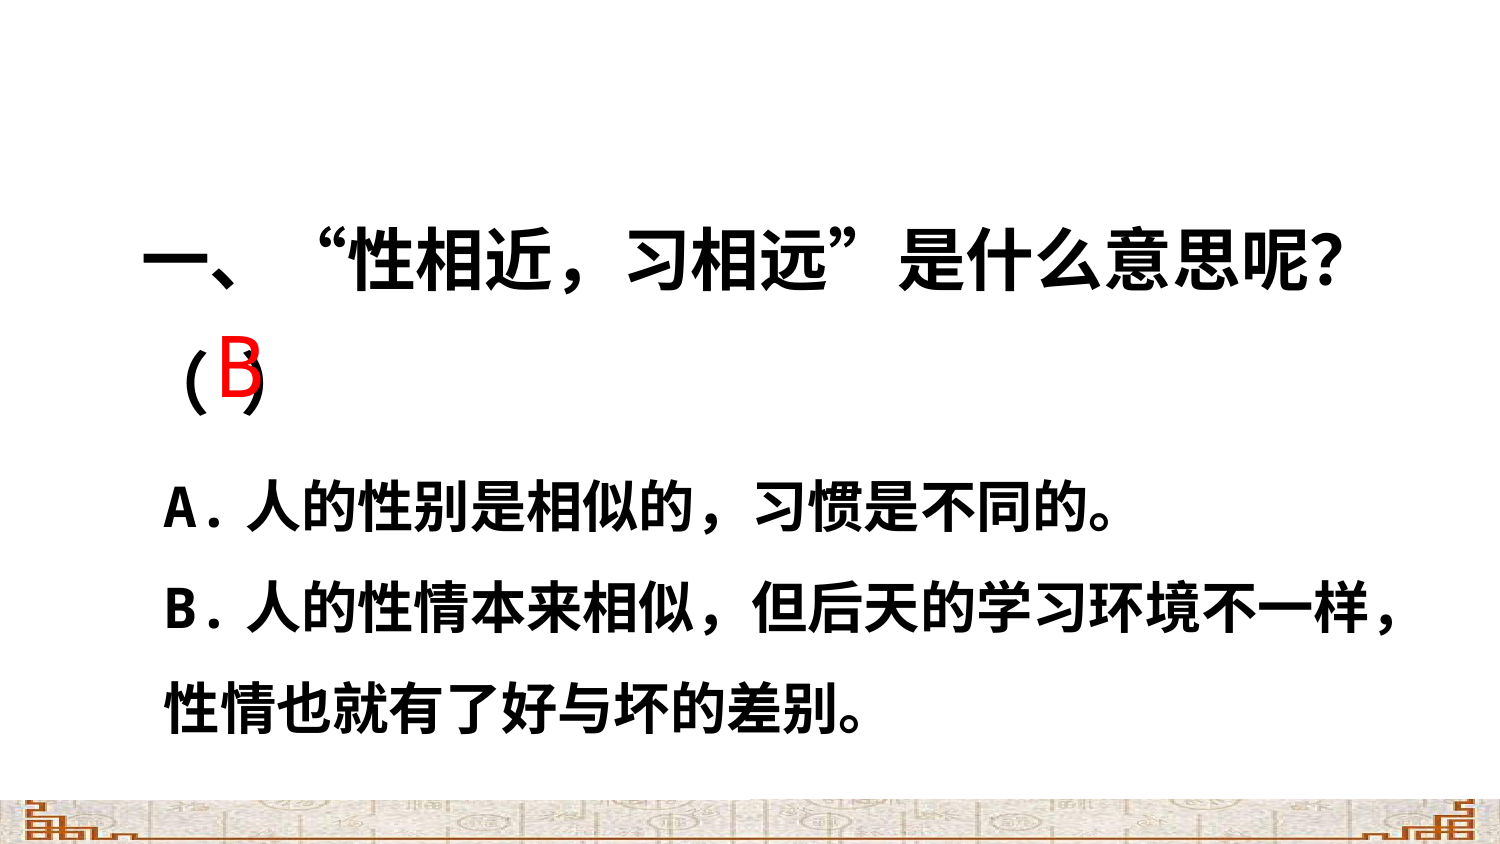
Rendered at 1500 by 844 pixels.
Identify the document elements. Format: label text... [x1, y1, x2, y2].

picture [0, 799, 1500, 844]
text_box B [203, 306, 278, 421]
text_box A.人的性别是相似的，习惯是不同的。 B.人的性情本来相似，但后天的学习环境不一样，性情也就有了好与坏的差别。 [152, 431, 1385, 747]
text_box 一、“性相近，习相远”是什么意思呢？（ ） [129, 170, 1385, 429]
